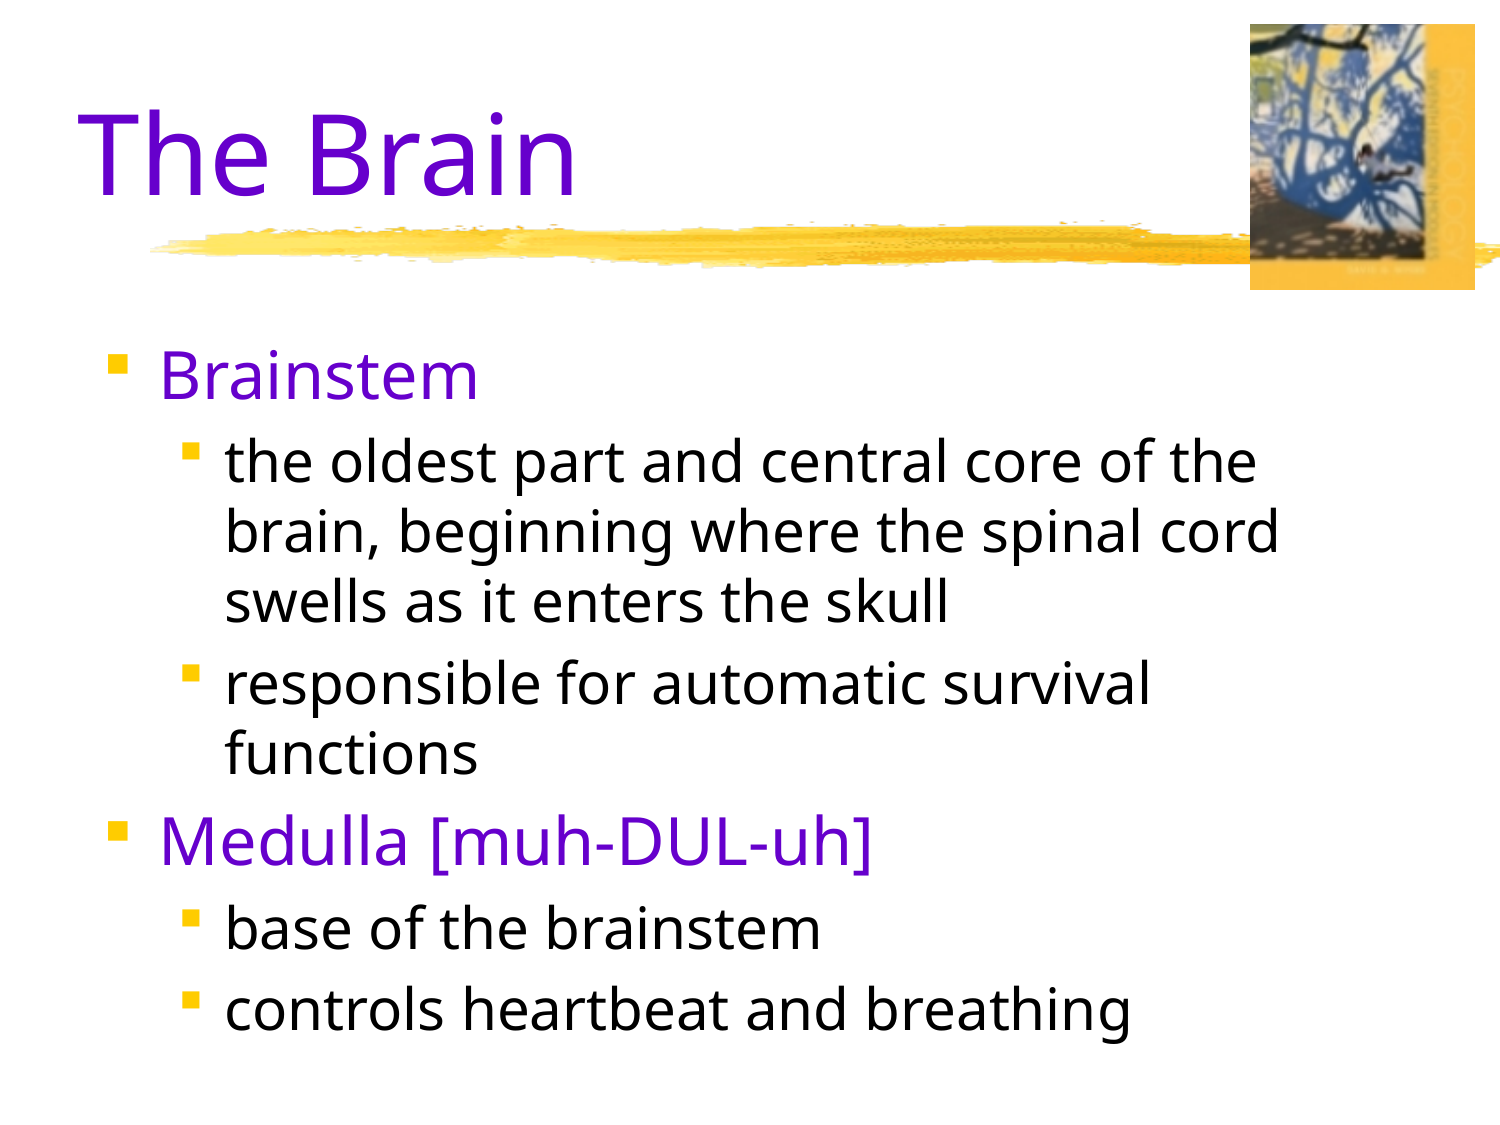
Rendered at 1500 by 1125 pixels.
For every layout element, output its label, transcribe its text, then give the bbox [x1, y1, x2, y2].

list Brainstem the oldest part and central core of the brain, beginning where the spinal cord swells as it enters the skull responsible for automatic survival functions Medulla [muh-DUL-uh] base of the brainstem controls heartbeat and breathing [87, 324, 1438, 998]
title The Brain [62, 37, 1209, 226]
picture [150, 24, 1500, 290]
